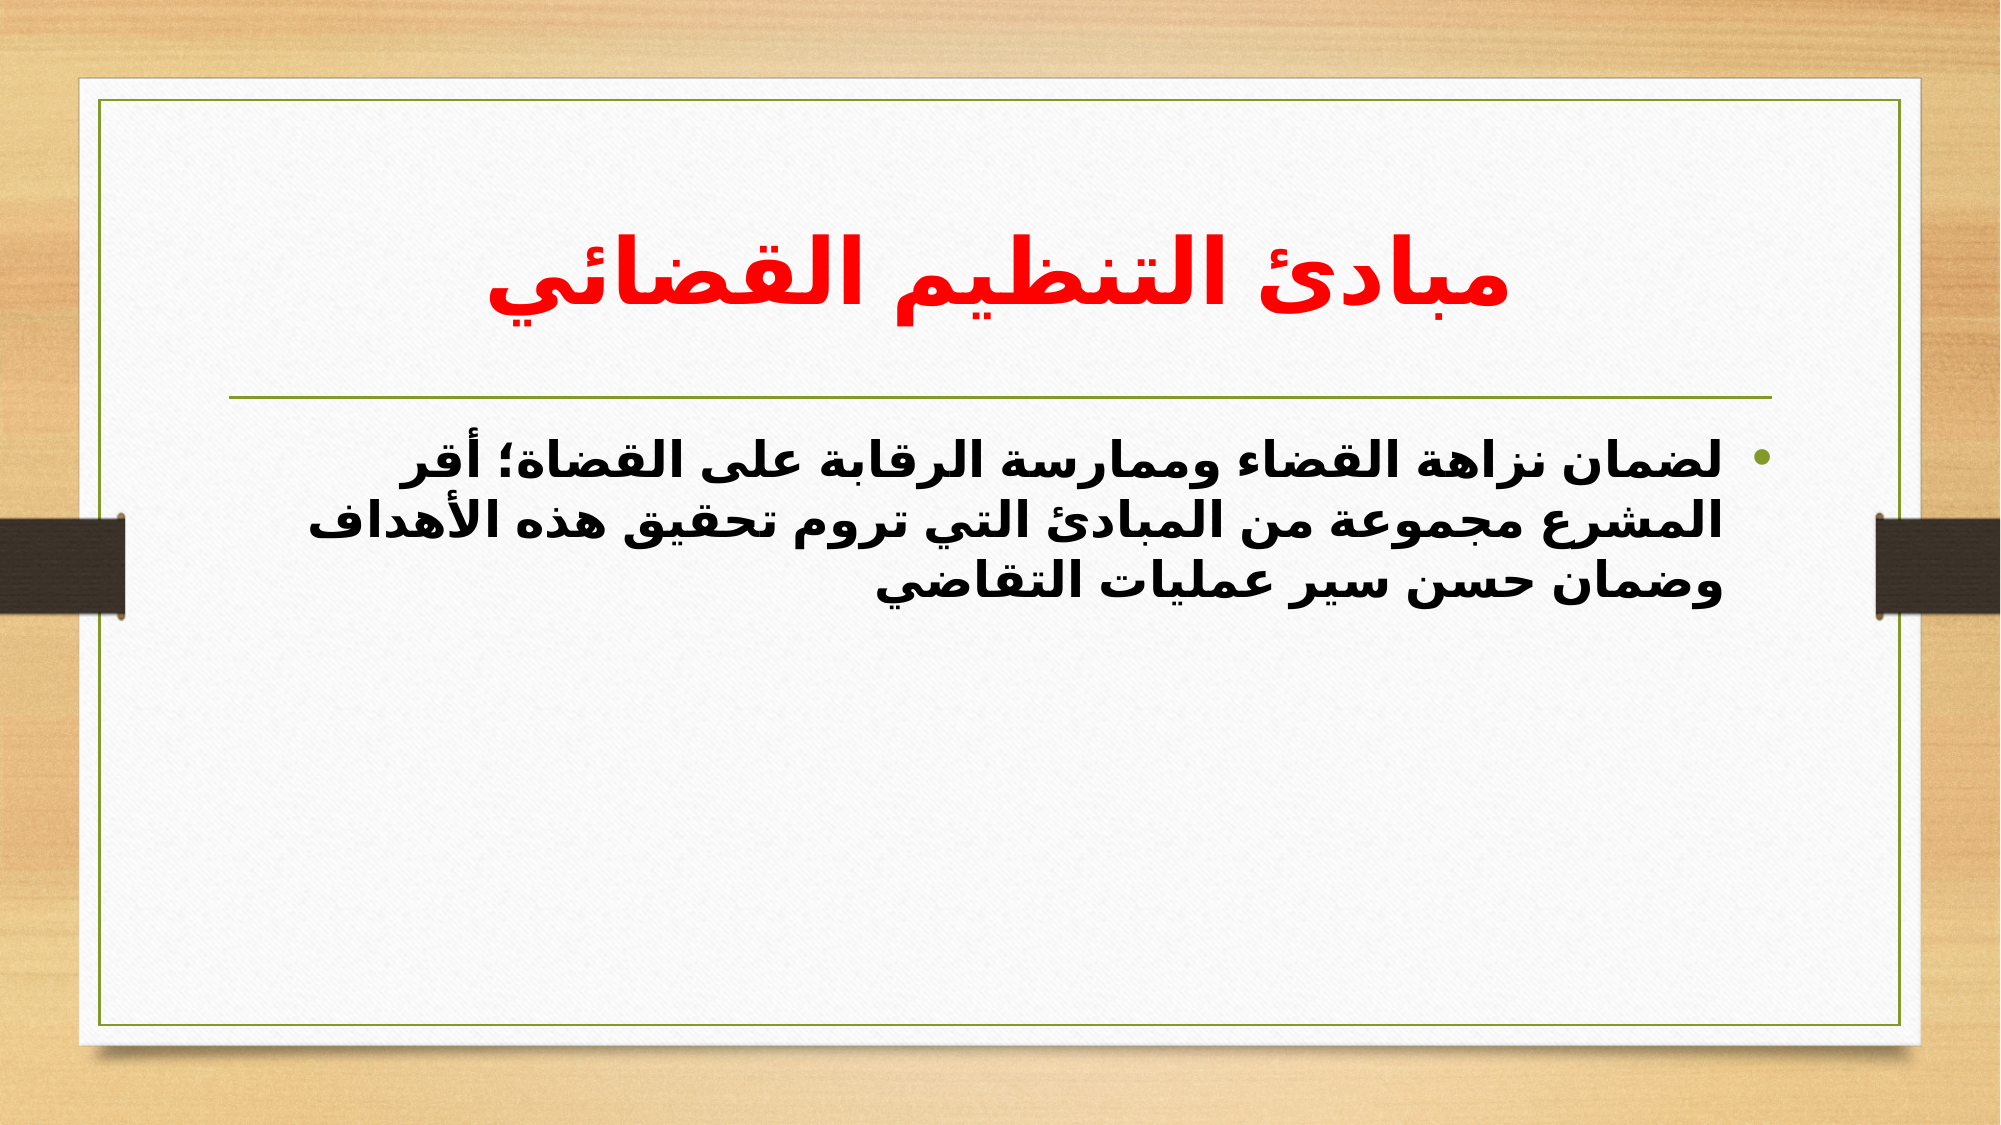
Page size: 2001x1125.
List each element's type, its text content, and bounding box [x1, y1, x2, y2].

list لضمان نزاهة القضاء وممارسة الرقابة على القضاة؛ أقر المشرع مجموعة من المبادئ التي تروم تحقيق هذه الأهداف وضمان حسن سير عمليات التقاضي [212, 419, 1788, 964]
picture [0, 0, 2001, 1125]
title مبادئ التنظيم القضائي [212, 161, 1788, 375]
